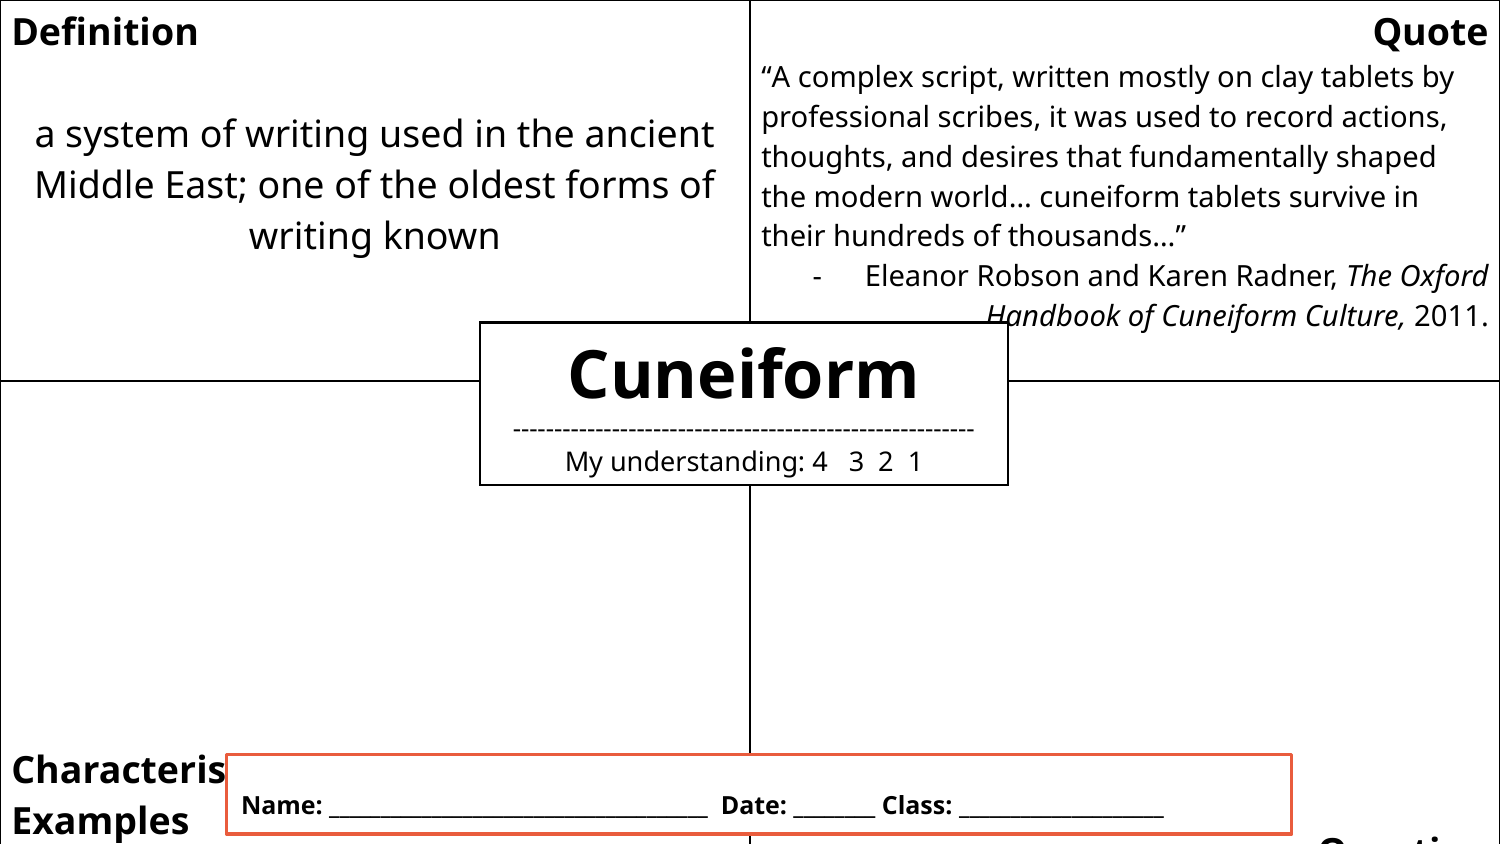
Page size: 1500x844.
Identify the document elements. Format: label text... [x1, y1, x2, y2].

table_cell Question [751, 382, 1499, 844]
table_header Definition a system of writing used in the ancient Middle East; one of the oldest forms of writing known [1, 1, 749, 380]
text_box Name: _____________________________________ Date: ________ Class: ____________________ [226, 754, 1292, 834]
text_box Cuneiform -------------------------------------------------------- My understanding: 4 3 2 1 [480, 322, 1008, 486]
table_cell Characteristics/ Examples [1, 382, 749, 844]
table_header Quote “A complex script, written mostly on clay tablets by professional scribes, it was used to record actions, thoughts, and desires that fundamentally shaped the modern world… cuneiform tablets survive in their hundreds of thousands…” Eleanor Robson and Karen Radner, The Oxford Handbook of Cuneiform Culture, 2011. [751, 1, 1499, 380]
